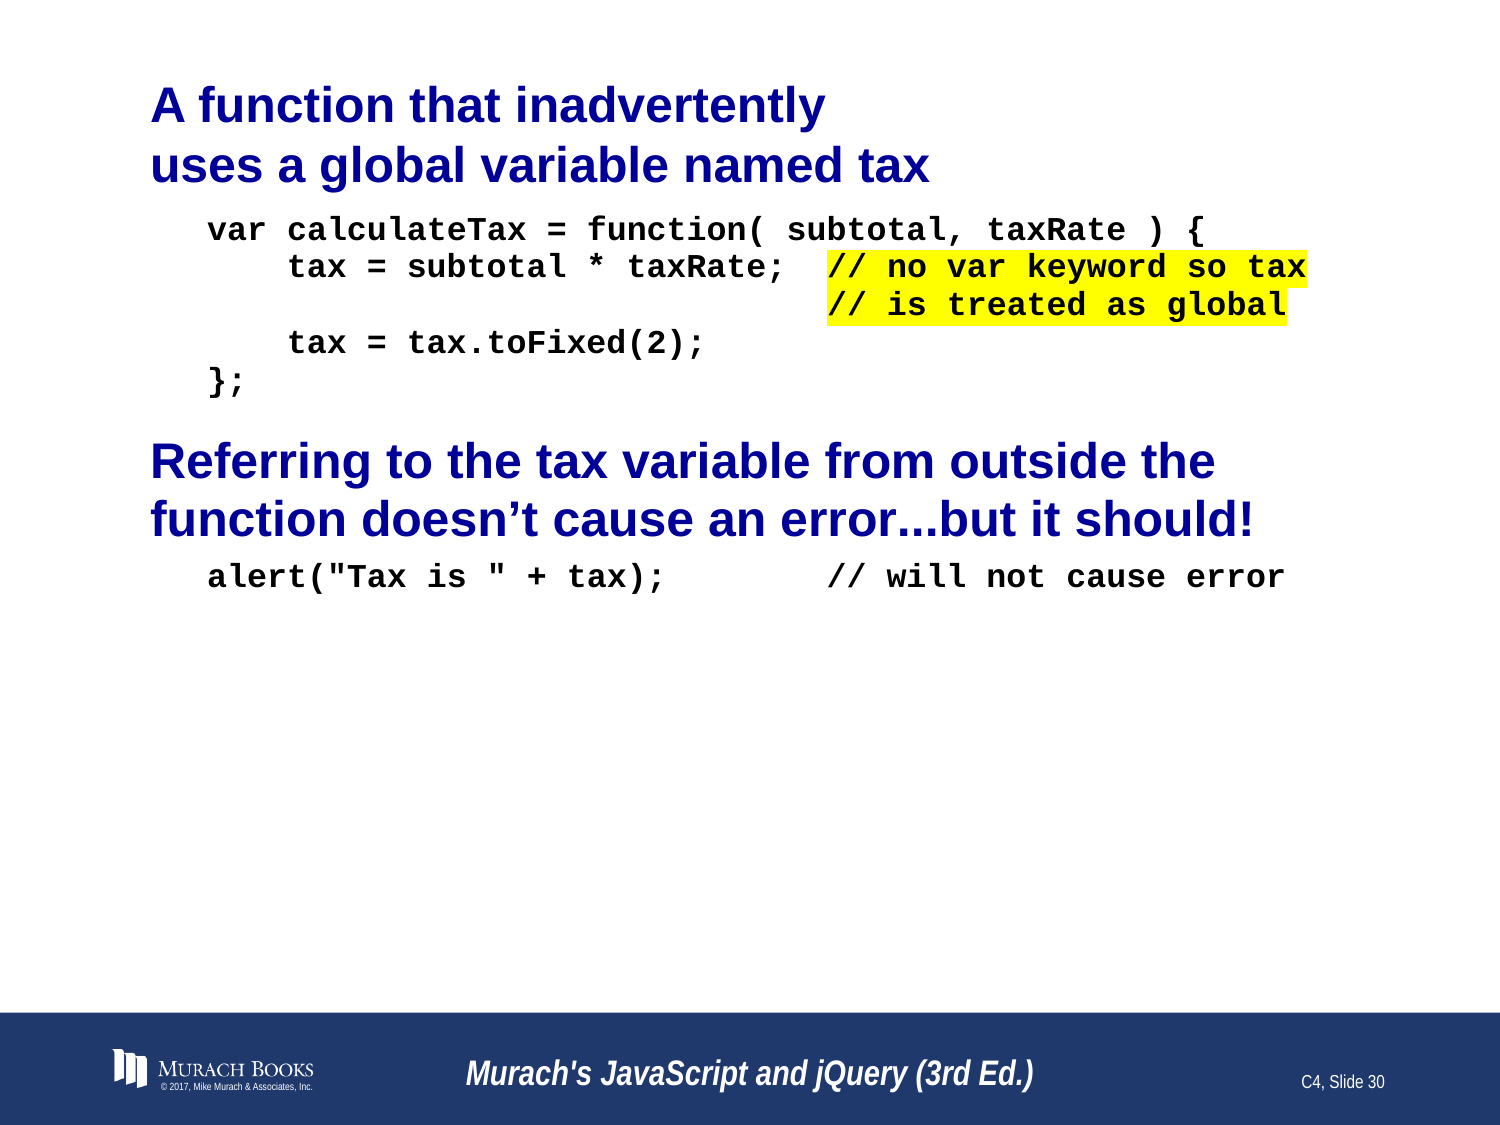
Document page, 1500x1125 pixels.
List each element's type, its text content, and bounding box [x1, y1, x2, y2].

slide_number Murach's JavaScript and jQuery (3rd Ed.) [463, 1025, 1050, 1100]
footer © 2017, Mike Murach & Associates, Inc. [12, 1025, 463, 1100]
title A function that inadvertently uses a global variable named tax [150, 72, 1350, 194]
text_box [149, 212, 1350, 598]
slide_number C4, Slide 30 [1087, 1025, 1400, 1100]
